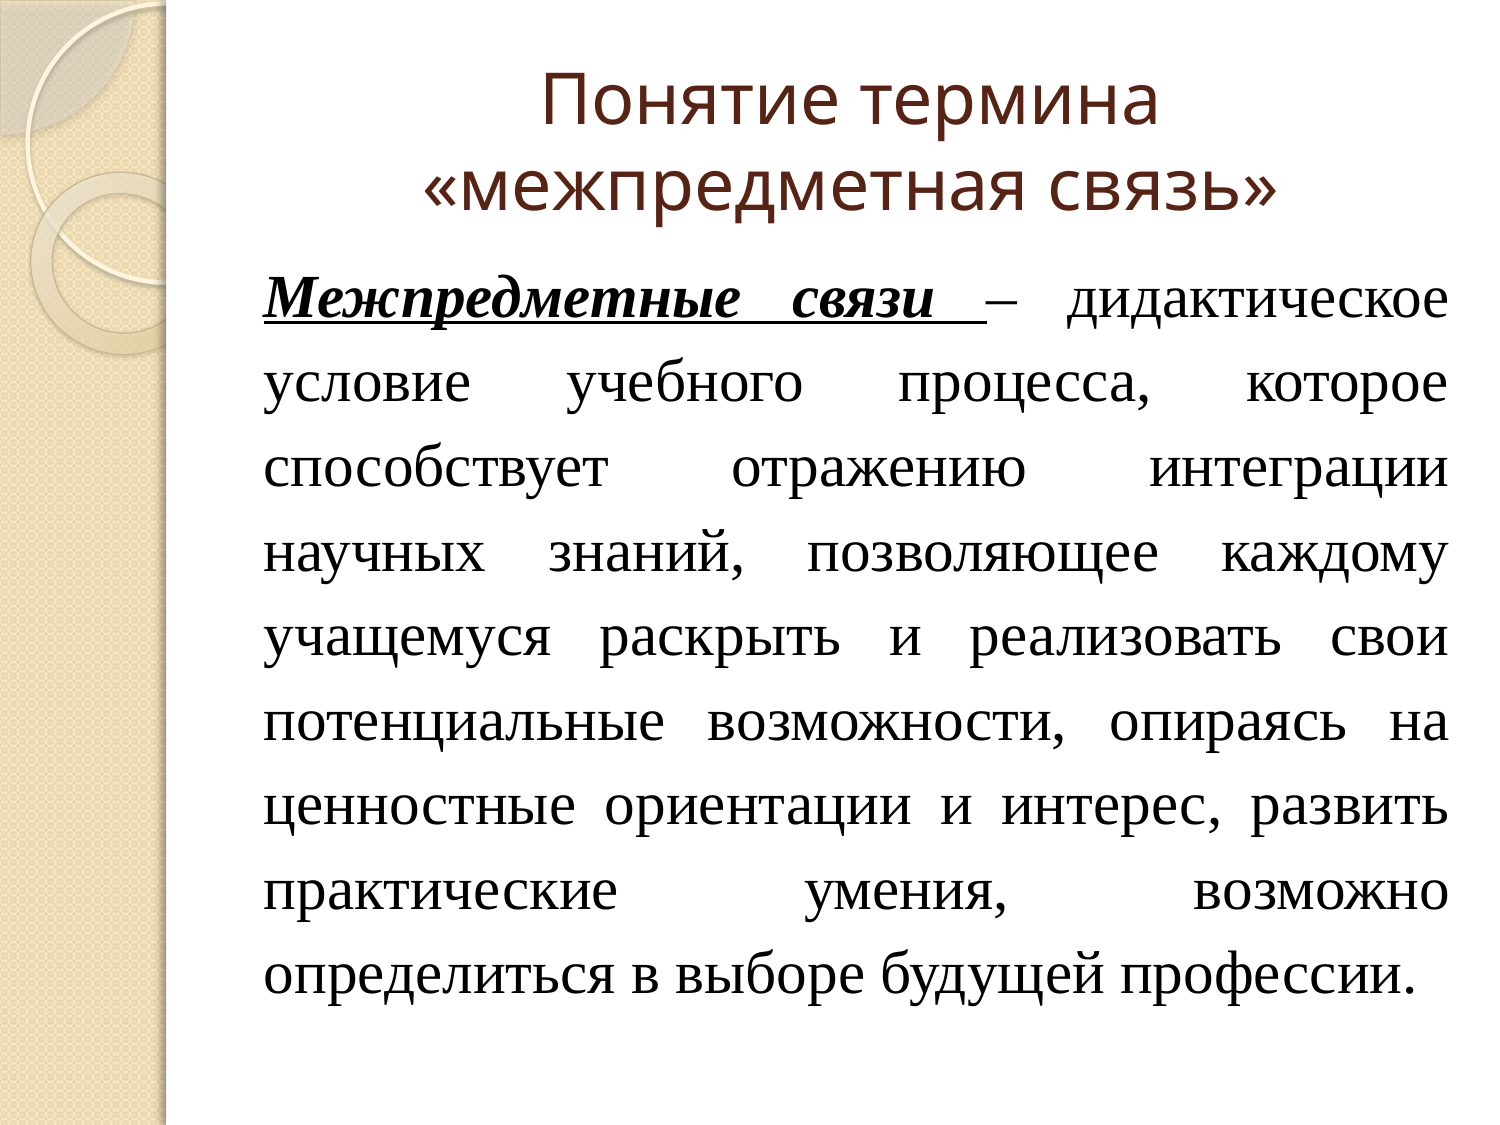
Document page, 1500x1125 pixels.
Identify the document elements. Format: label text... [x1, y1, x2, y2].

title Понятие термина «межпредметная связь» [235, 45, 1466, 233]
list Межпредметные связи – дидактическое условие учебного процесса, которое способствует отражению интеграции научных знаний, позволяющее каждому учащемуся раскрыть и реализовать свои потенциальные возможности, опираясь на ценностные ориентации и интерес, развить практические умения, возможно определиться в выборе будущей профессии. [235, 237, 1466, 1025]
